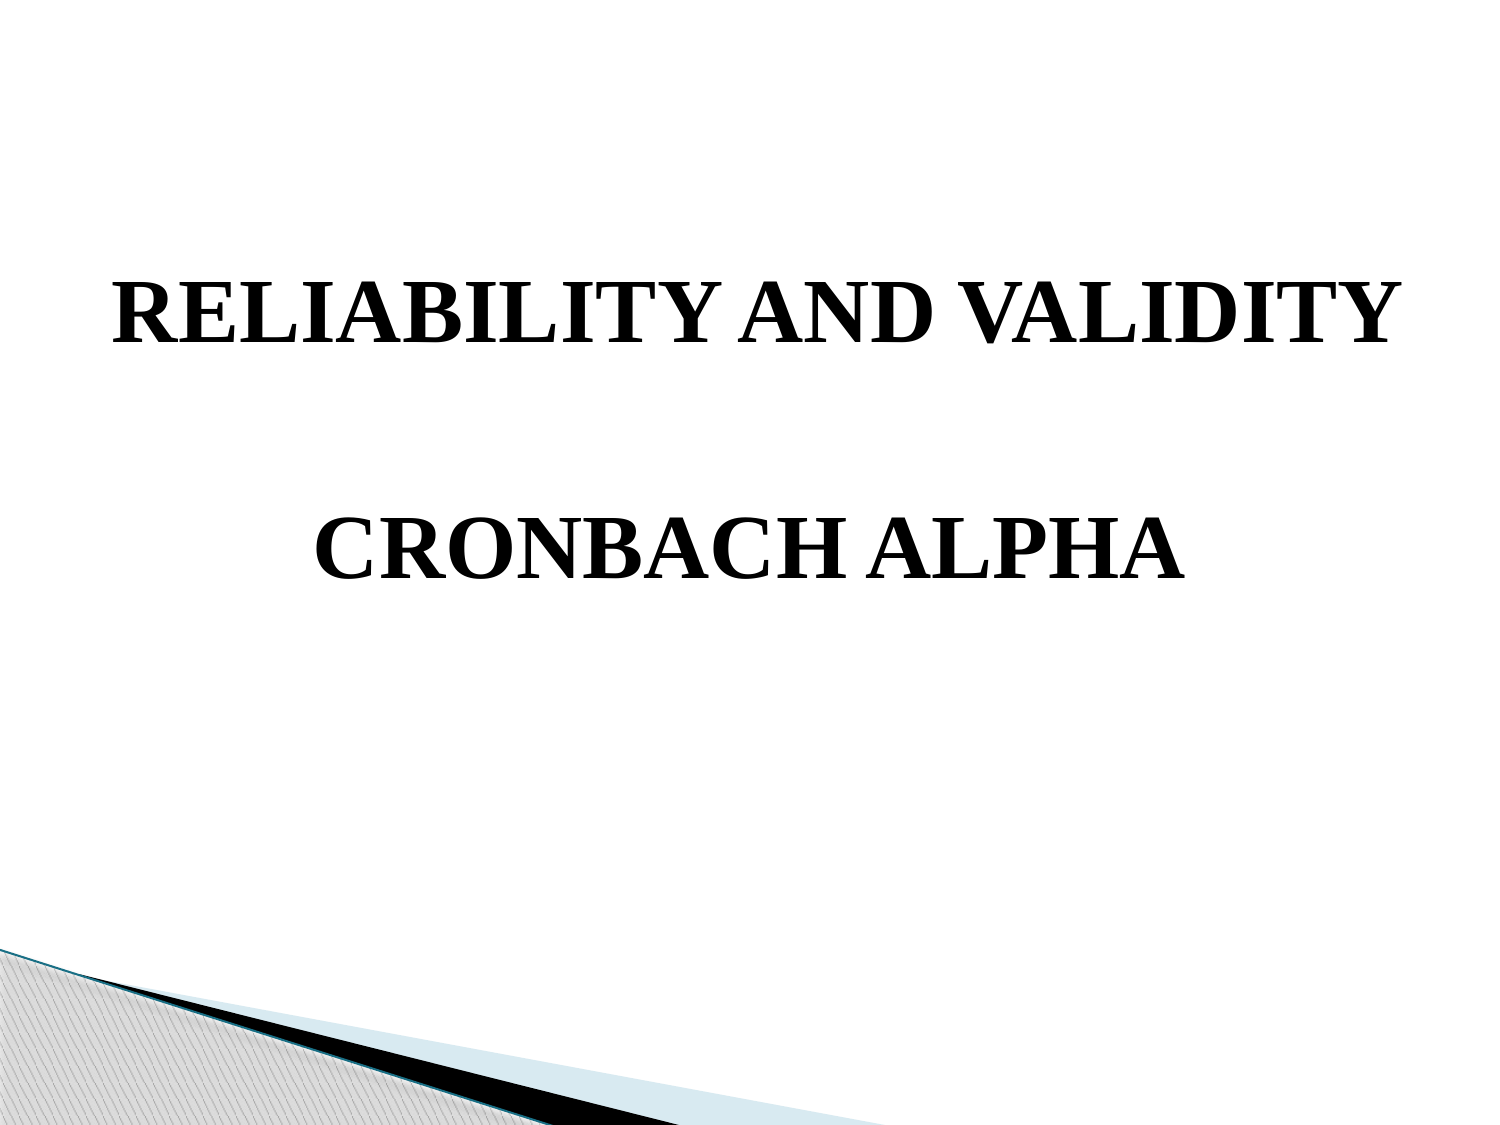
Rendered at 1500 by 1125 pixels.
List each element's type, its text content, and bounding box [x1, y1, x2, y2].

list RELIABILITY AND VALIDITY CRONBACH ALPHA [75, 243, 1425, 986]
